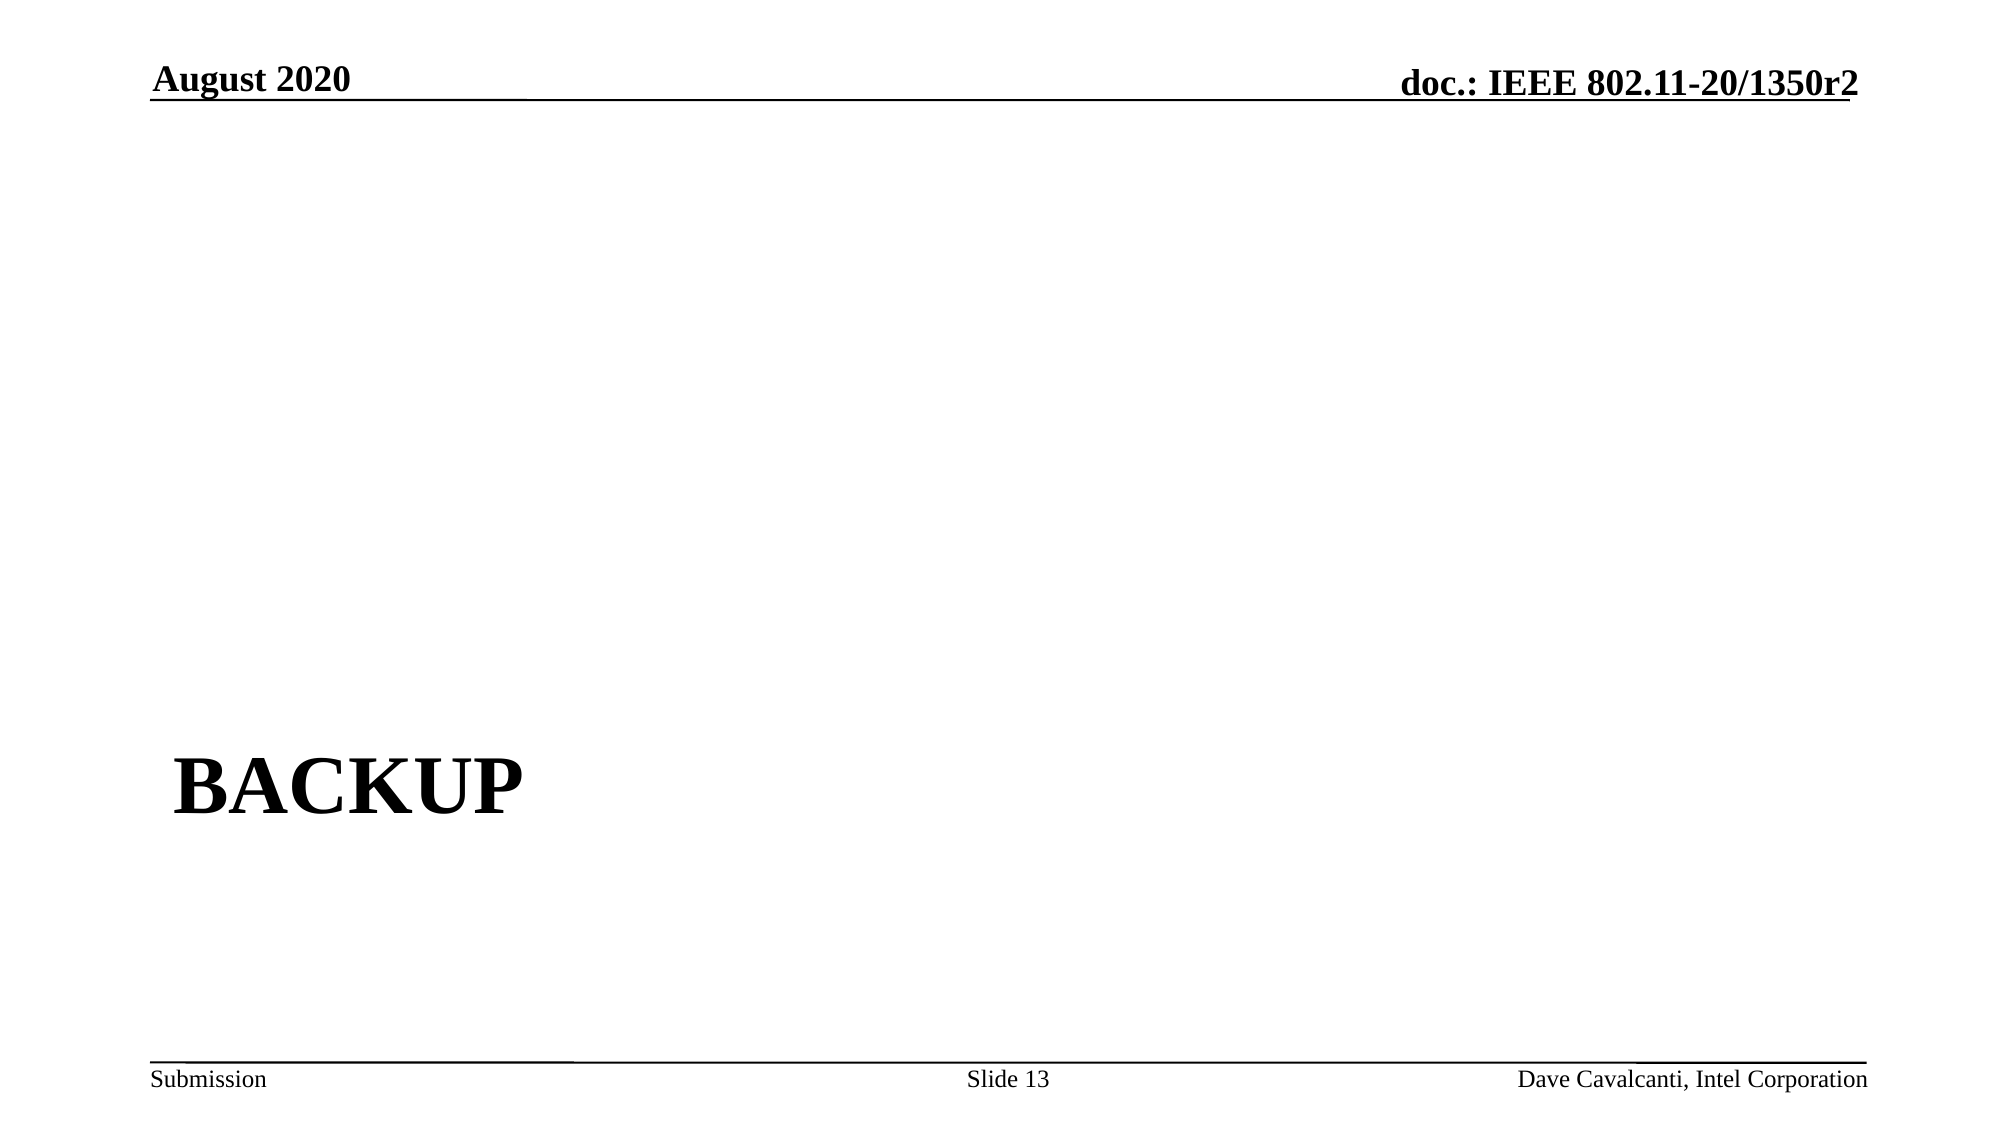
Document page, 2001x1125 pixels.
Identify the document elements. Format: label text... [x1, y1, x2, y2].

footer Dave Cavalcanti, Intel Corporation [1171, 1061, 1869, 1093]
title backup [157, 722, 1859, 947]
slide_number Slide 13 [950, 1061, 1067, 1123]
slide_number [152, 54, 563, 100]
